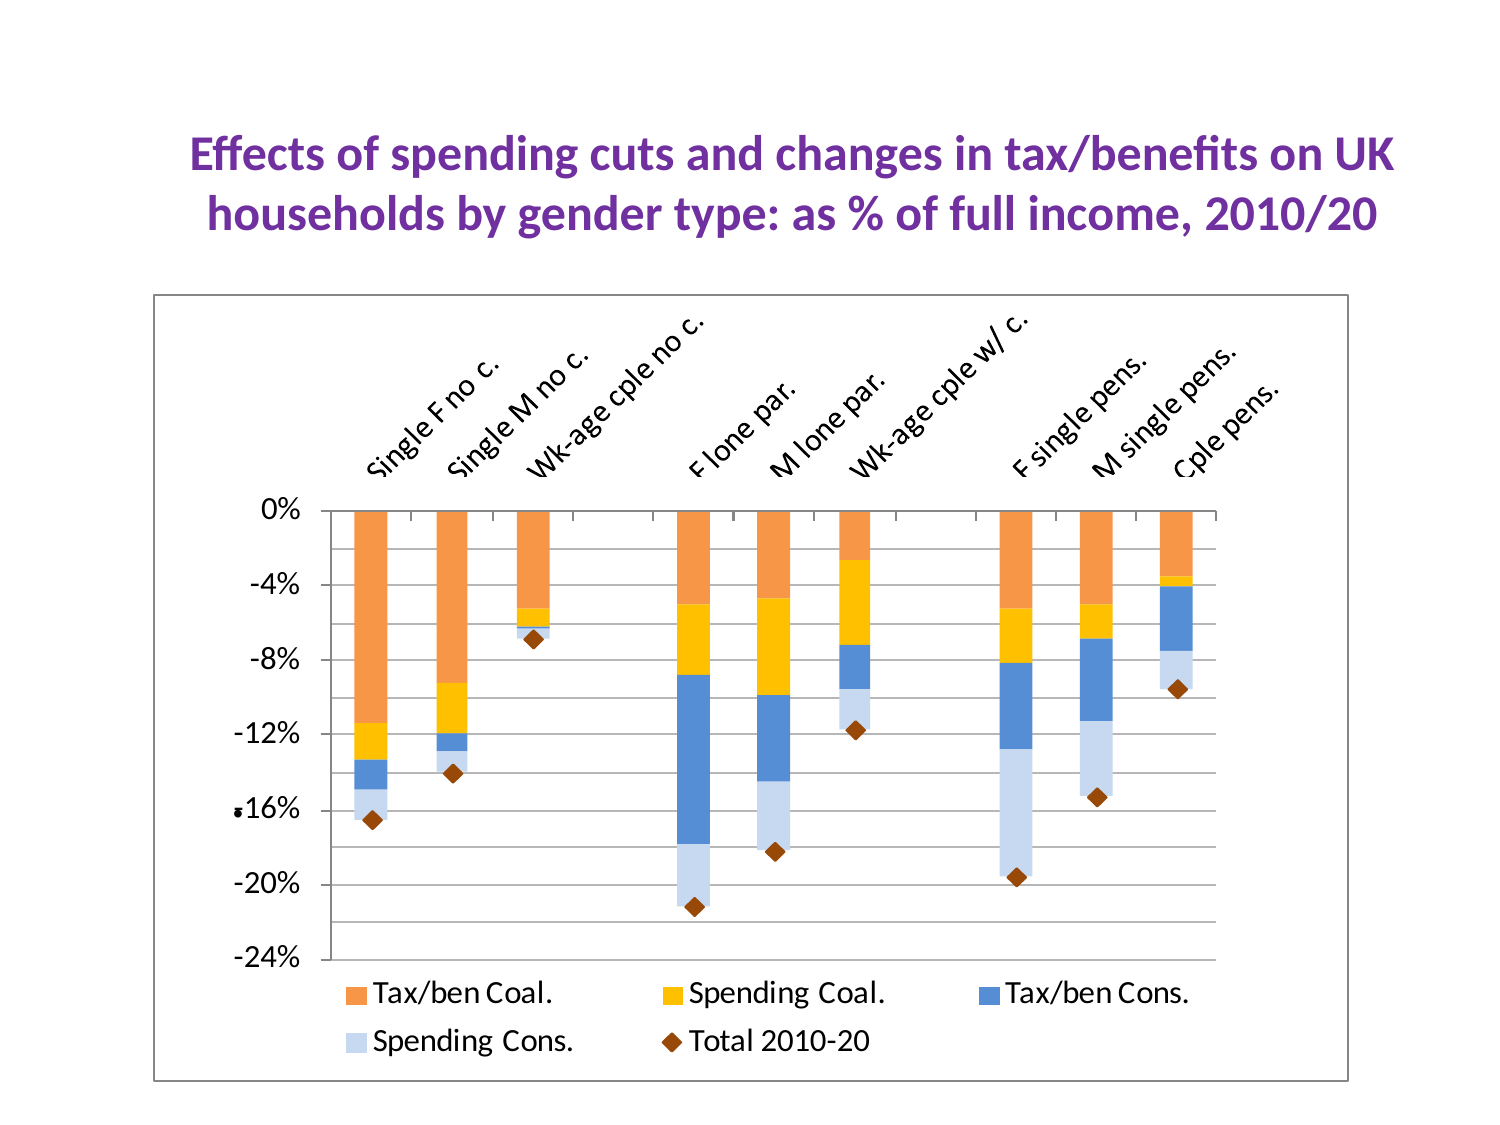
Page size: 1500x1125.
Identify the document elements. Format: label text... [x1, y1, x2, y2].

picture [150, 292, 1349, 1082]
text_box Effects of spending cuts and changes in tax/benefits on UK households by gender type: as % of full income, 2010/20 [121, 43, 1464, 248]
